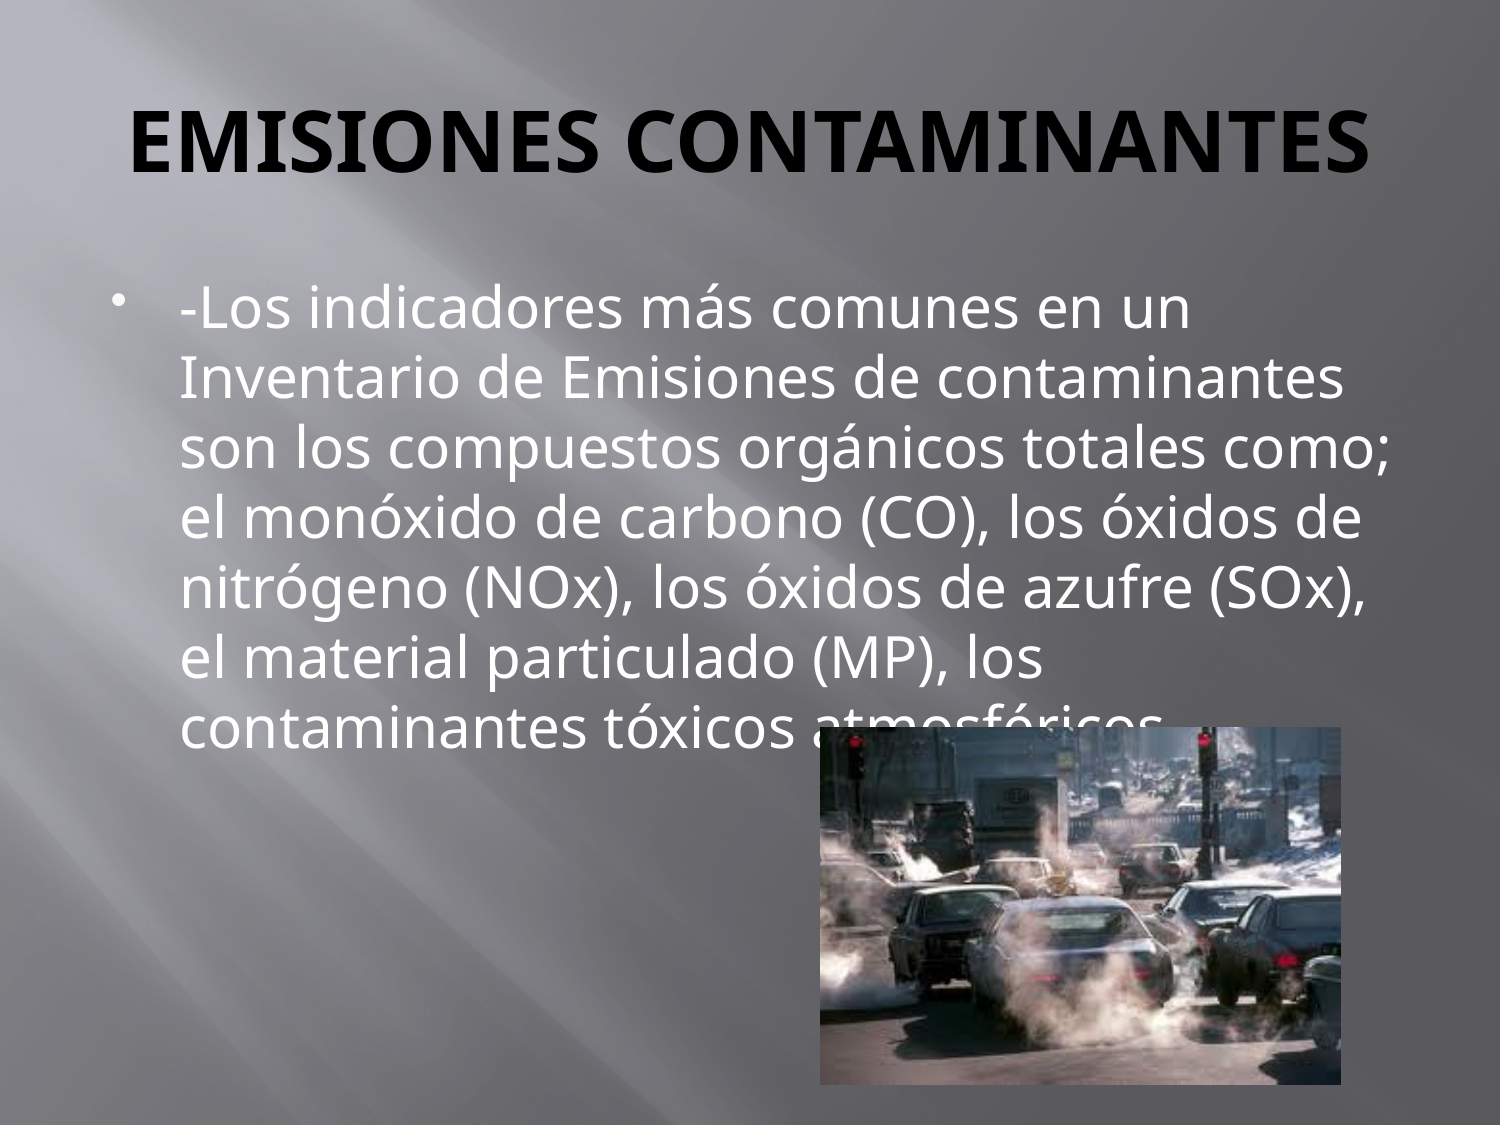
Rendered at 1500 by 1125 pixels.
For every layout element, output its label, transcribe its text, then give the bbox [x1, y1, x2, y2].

picture [820, 727, 1341, 1085]
list -Los indicadores más comunes en un Inventario de Emisiones de contaminantes son los compuestos orgánicos totales como; el monóxido de carbono (CO), los óxidos de nitrógeno (NOx), los óxidos de azufre (SOx), el material particulado (MP), los contaminantes tóxicos atmosféricos. [75, 262, 1425, 1035]
title EMISIONES CONTAMINANTES [75, 45, 1425, 233]
